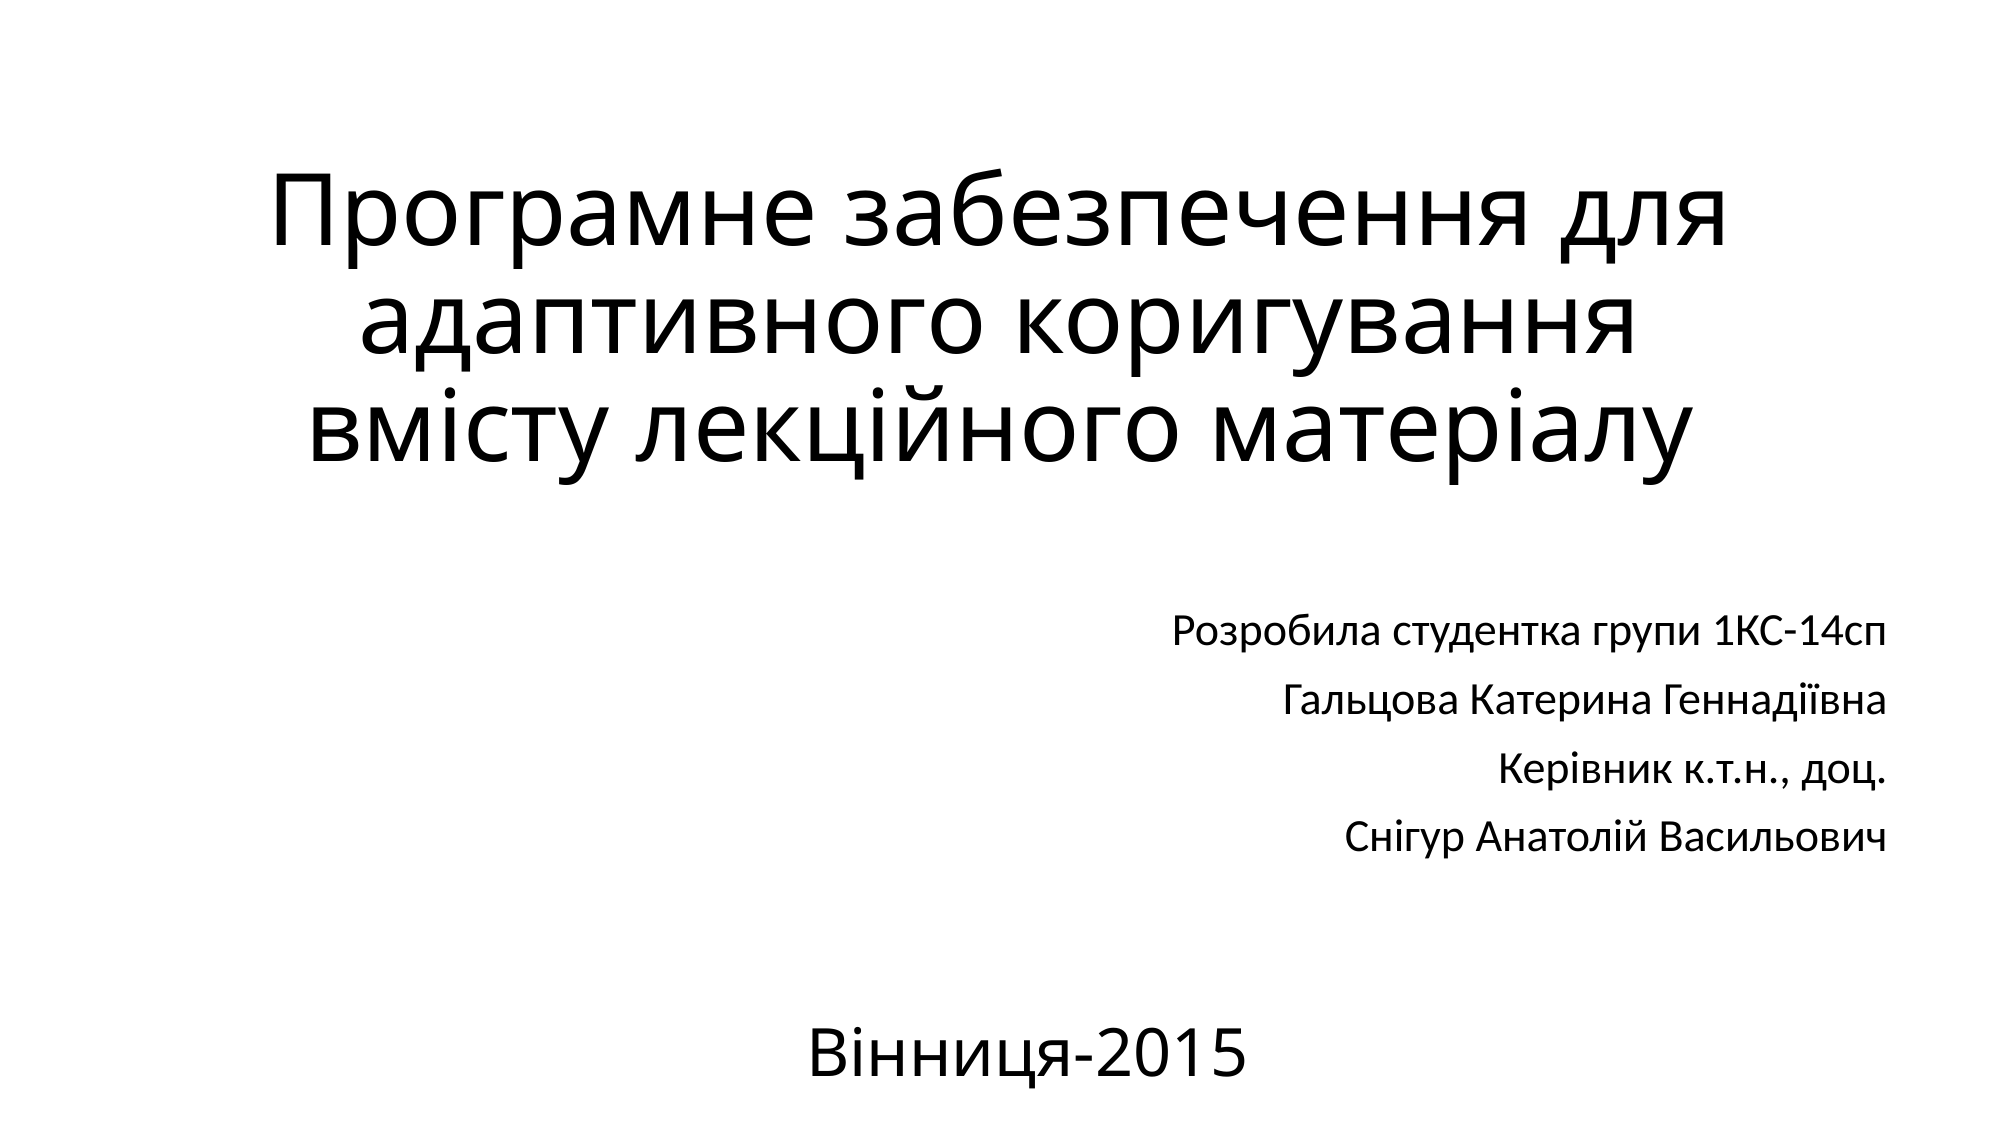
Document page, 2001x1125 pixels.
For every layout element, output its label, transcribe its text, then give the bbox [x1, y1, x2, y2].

title Програмне забезпечення для адаптивного коригування вмісту лекційного матеріалу [249, 99, 1750, 491]
subtitle Розробила студентка групи 1КС-14сп Гальцова Катерина Геннадіївна Керівник к.т.н., доц. Снігур Анатолій Васильович [402, 598, 1903, 870]
text_box Вінниця-2015 [277, 706, 1778, 1099]
